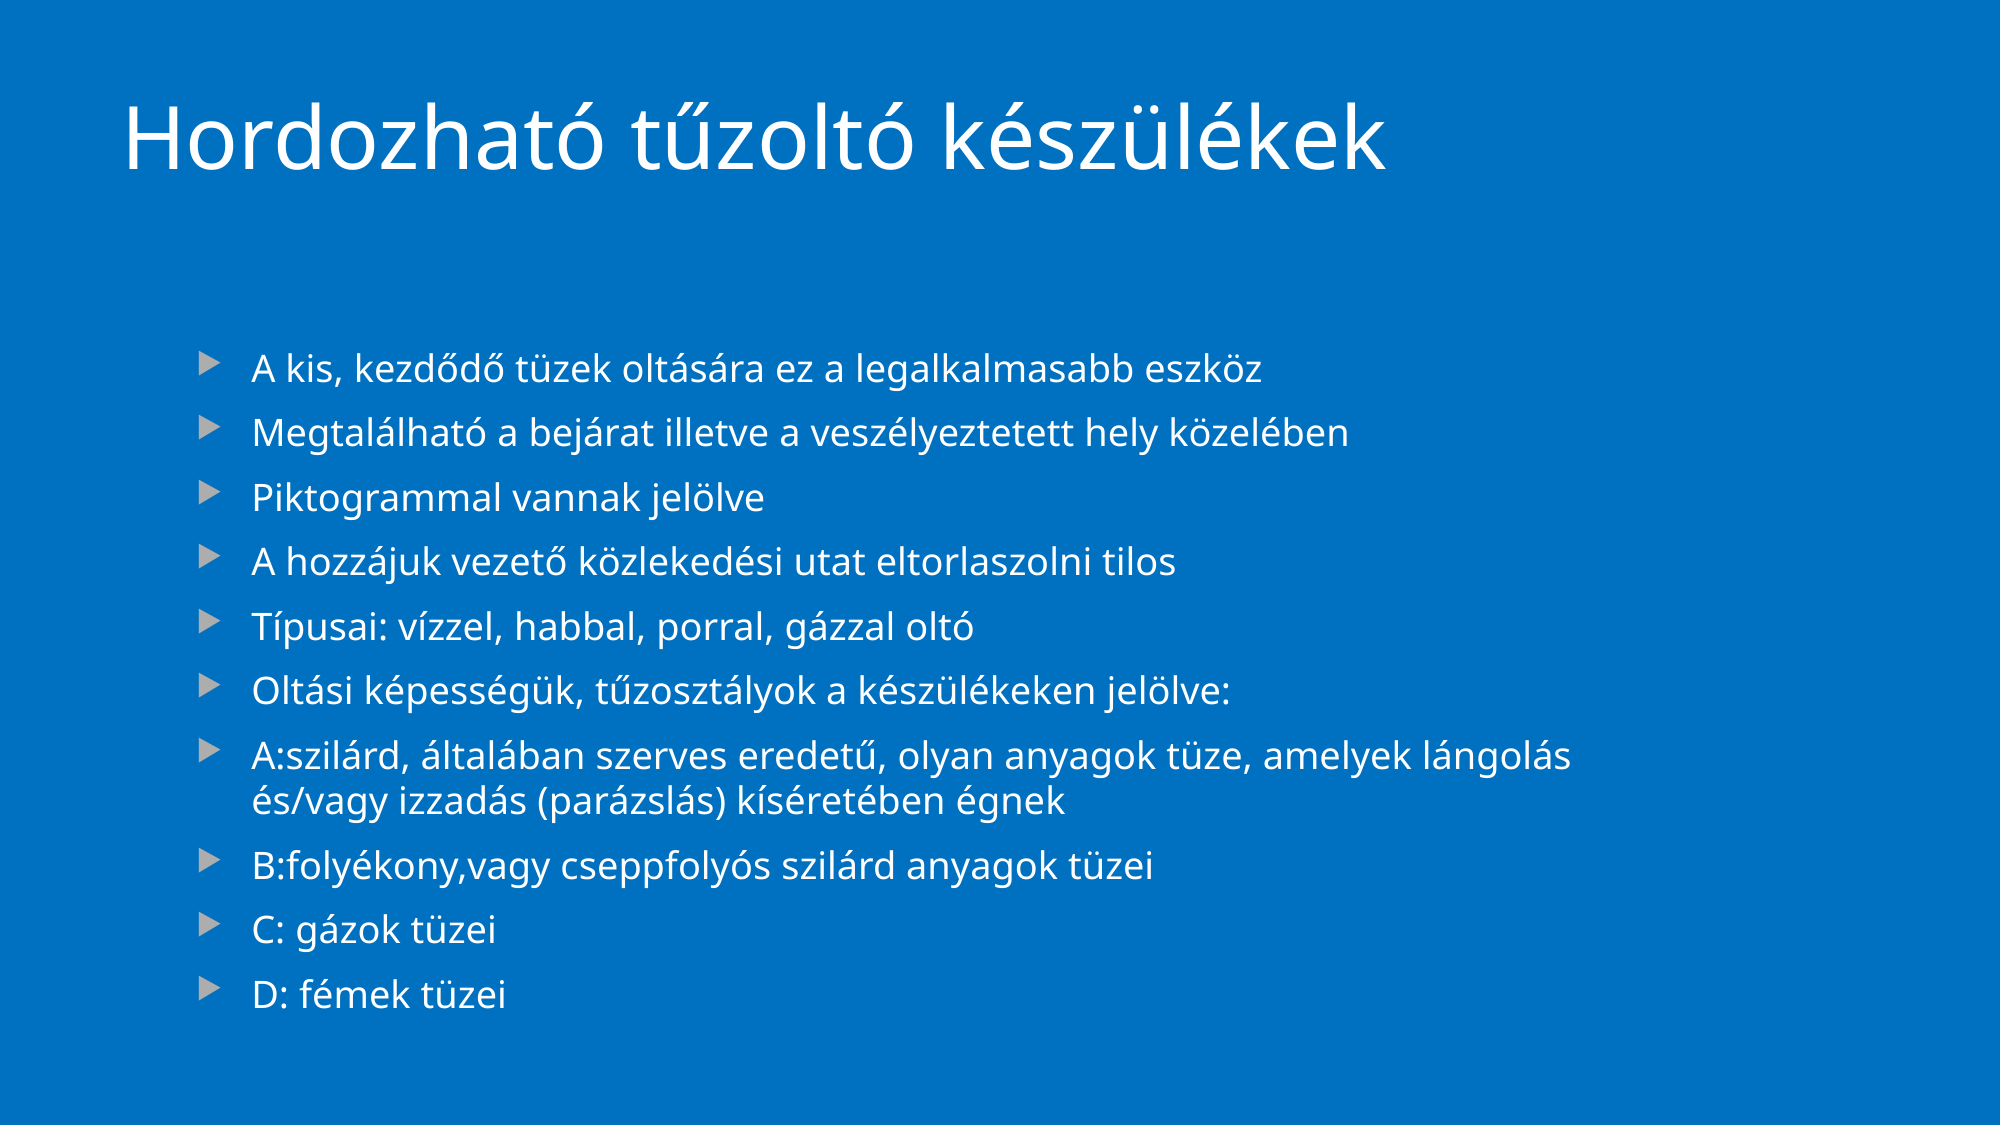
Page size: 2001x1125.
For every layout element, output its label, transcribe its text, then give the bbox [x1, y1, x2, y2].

list A kis, kezdődő tüzek oltására ez a legalkalmasabb eszköz Megtalálható a bejárat illetve a veszélyeztetett hely közelében Piktogrammal vannak jelölve A hozzájuk vezető közlekedési utat eltorlaszolni tilos Típusai: vízzel, habbal, porral, gázzal oltó Oltási képességük, tűzosztályok a készülékeken jelölve: A:szilárd, általában szerves eredetű, olyan anyagok tüze, amelyek lángolás és/vagy izzadás (parázslás) kíséretében égnek B:folyékony,vagy cseppfolyós szilárd anyagok tüzei C: gázok tüzei D: fémek tüzei [181, 336, 1649, 1025]
title Hordozható tűzoltó készülékek [106, 74, 1649, 304]
